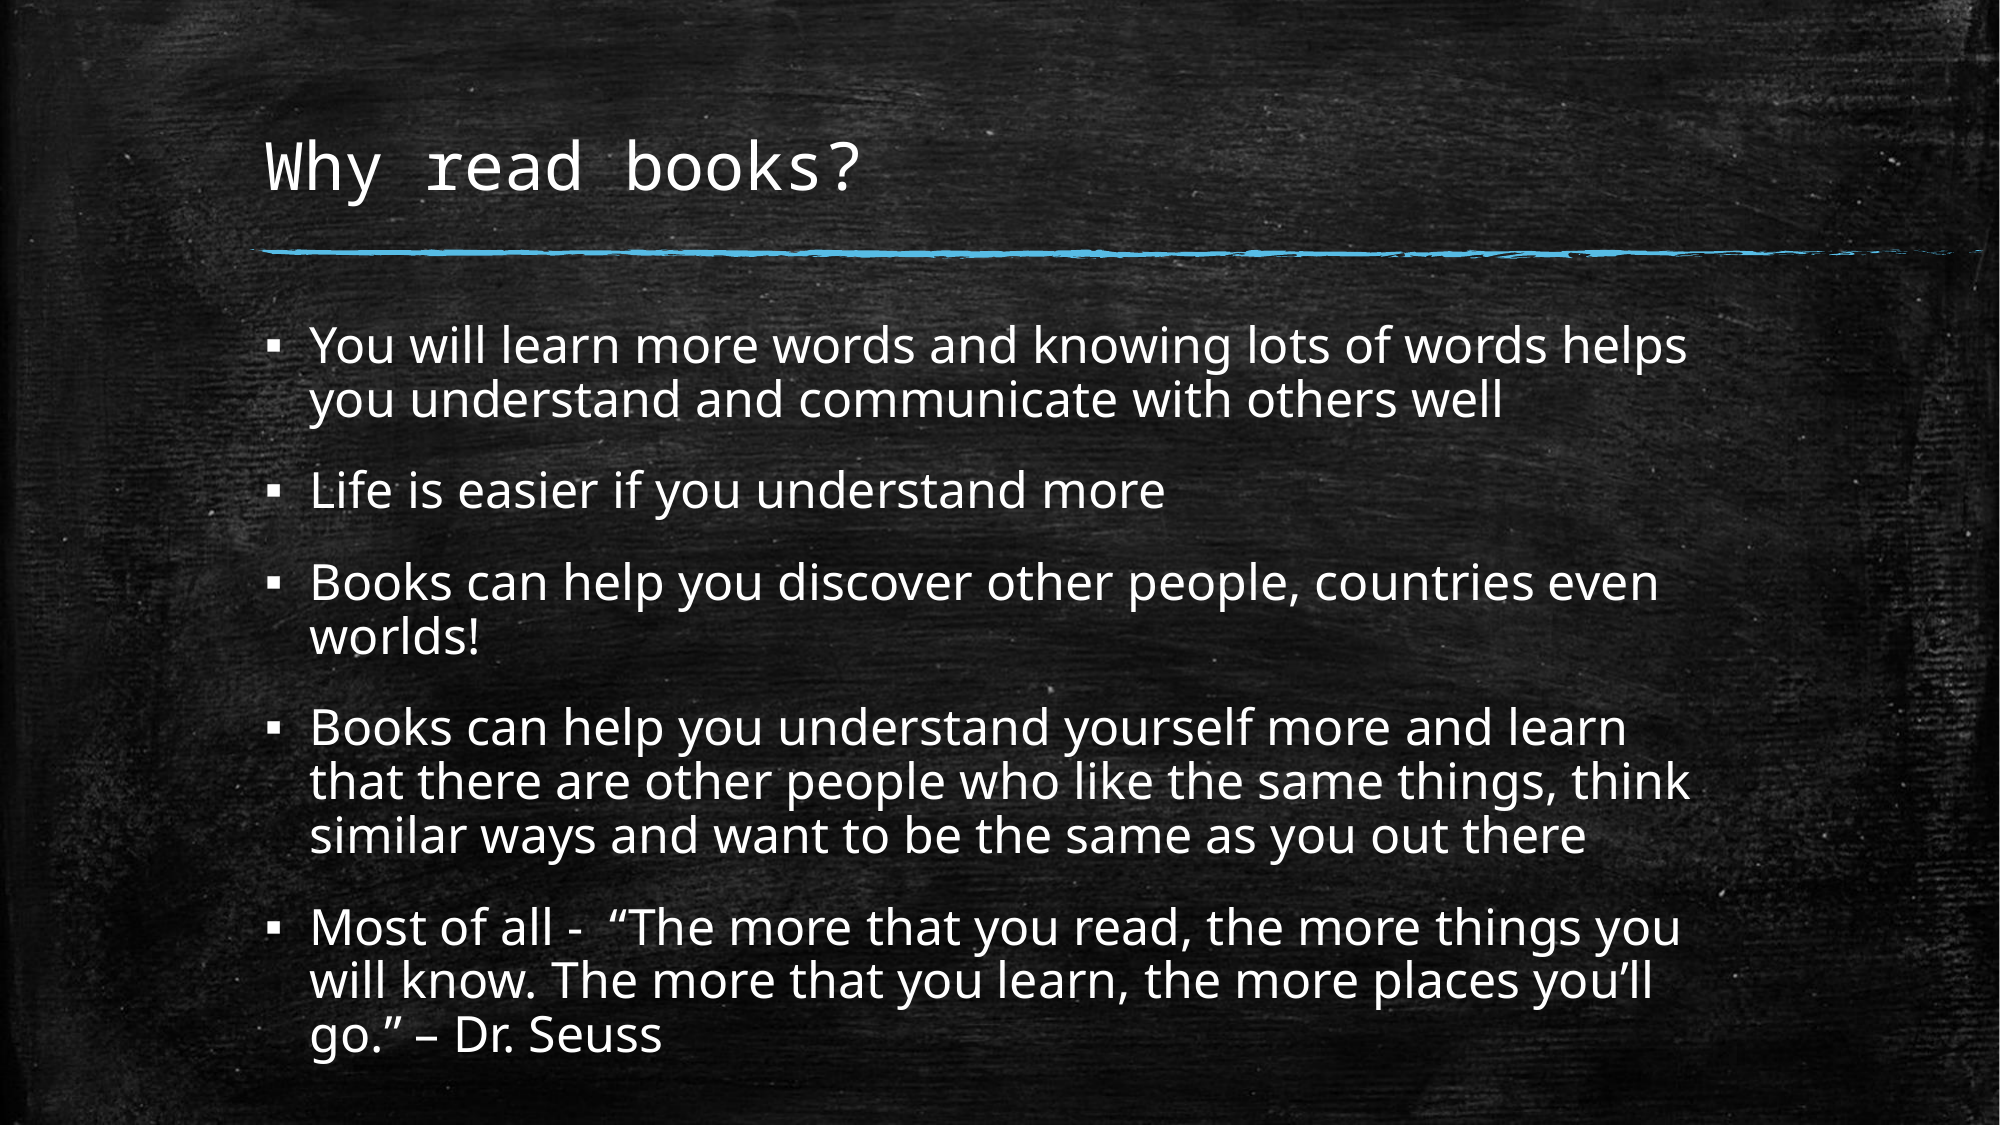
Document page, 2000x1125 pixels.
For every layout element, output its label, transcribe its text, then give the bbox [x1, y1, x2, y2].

title Why read books? [249, 45, 1750, 213]
list You will learn more words and knowing lots of words helps you understand and communicate with others well Life is easier if you understand more Books can help you discover other people, countries even worlds! Books can help you understand yourself more and learn that there are other people who like the same things, think similar ways and want to be the same as you out there Most of all - “The more that you read, the more things you will know. The more that you learn, the more places you’ll go.” – Dr. Seuss [249, 312, 1750, 1013]
picture [0, 0, 2000, 1125]
